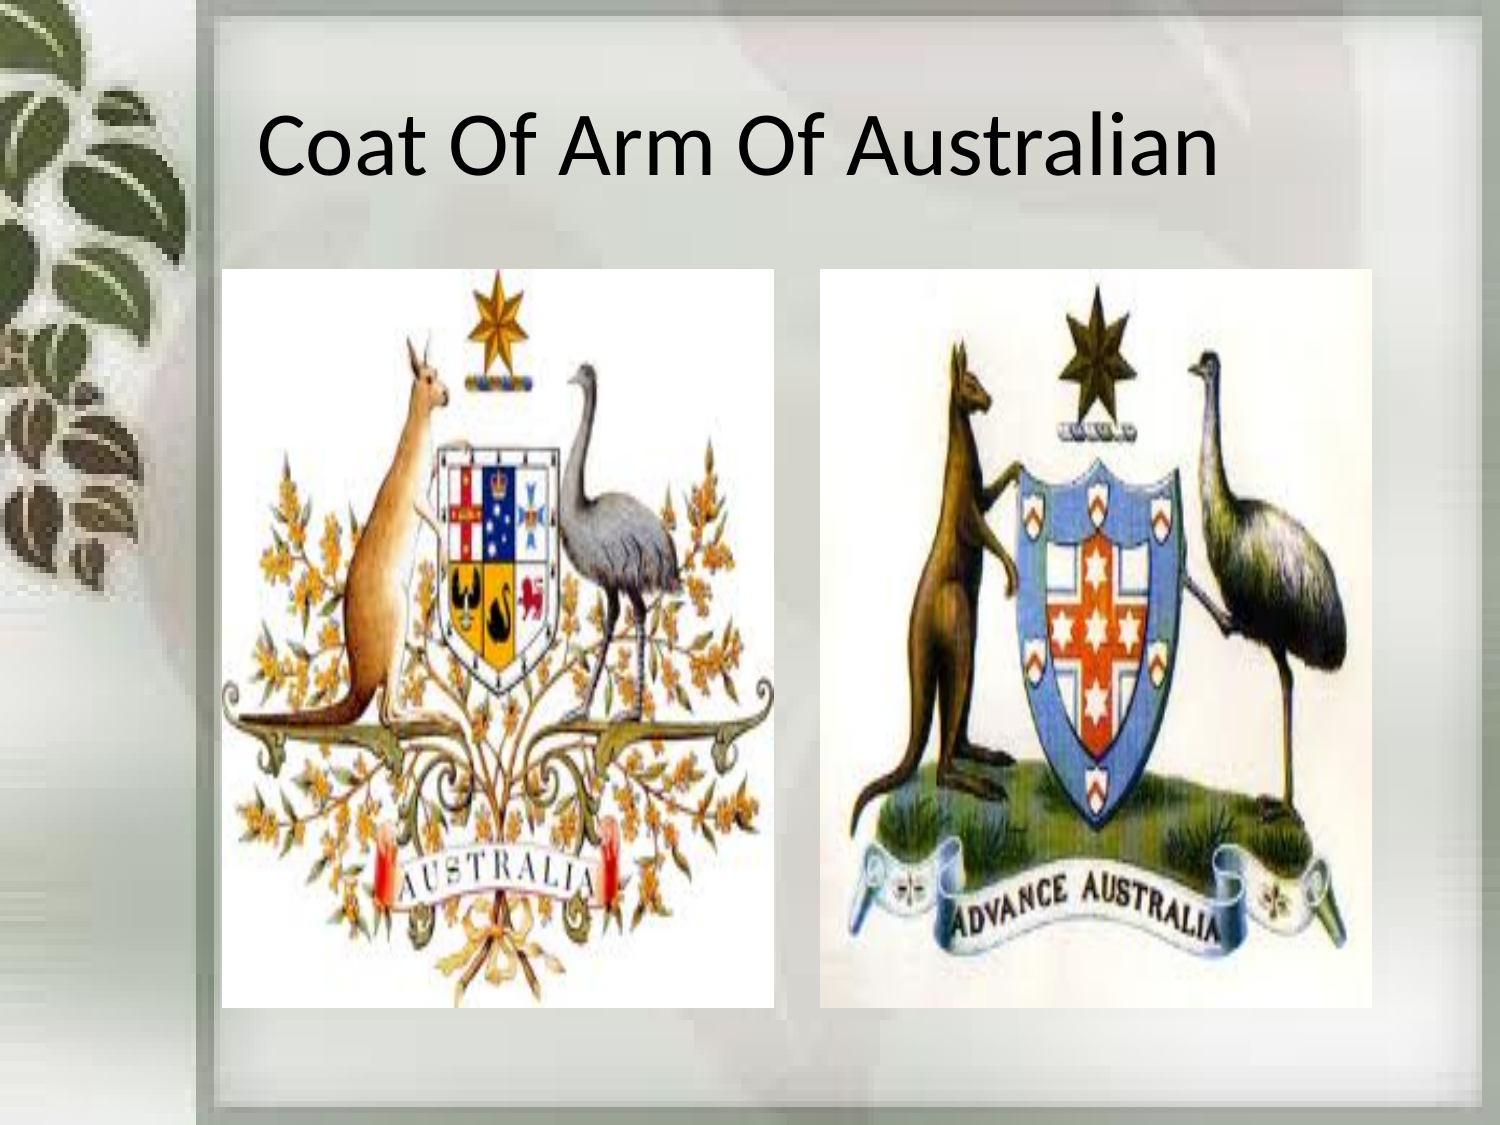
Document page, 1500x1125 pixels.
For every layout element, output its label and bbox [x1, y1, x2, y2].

list [222, 269, 774, 1008]
picture [0, 0, 1500, 1125]
